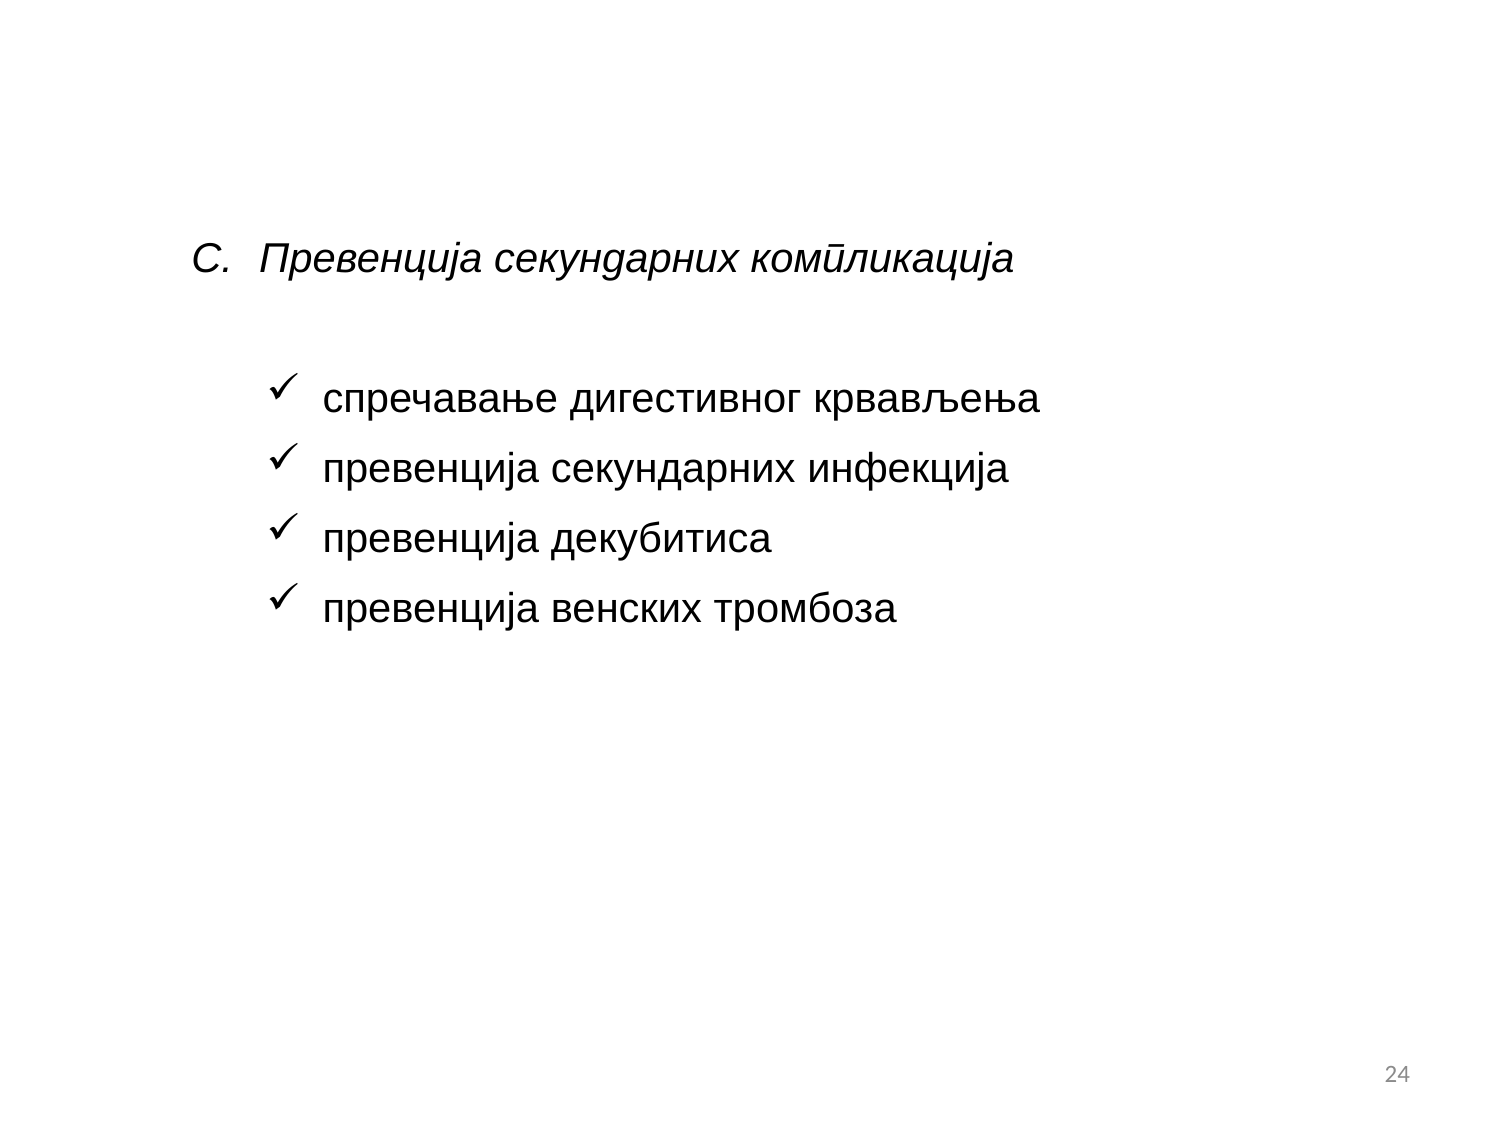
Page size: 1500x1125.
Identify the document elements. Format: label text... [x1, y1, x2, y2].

text_box Превенција секундарних компликација спречавање дигестивног крвављења превенција секундарних инфекција превенција декубитиса превенција венских тромбоза [176, 203, 1317, 638]
slide_number 24 [1074, 1042, 1425, 1103]
